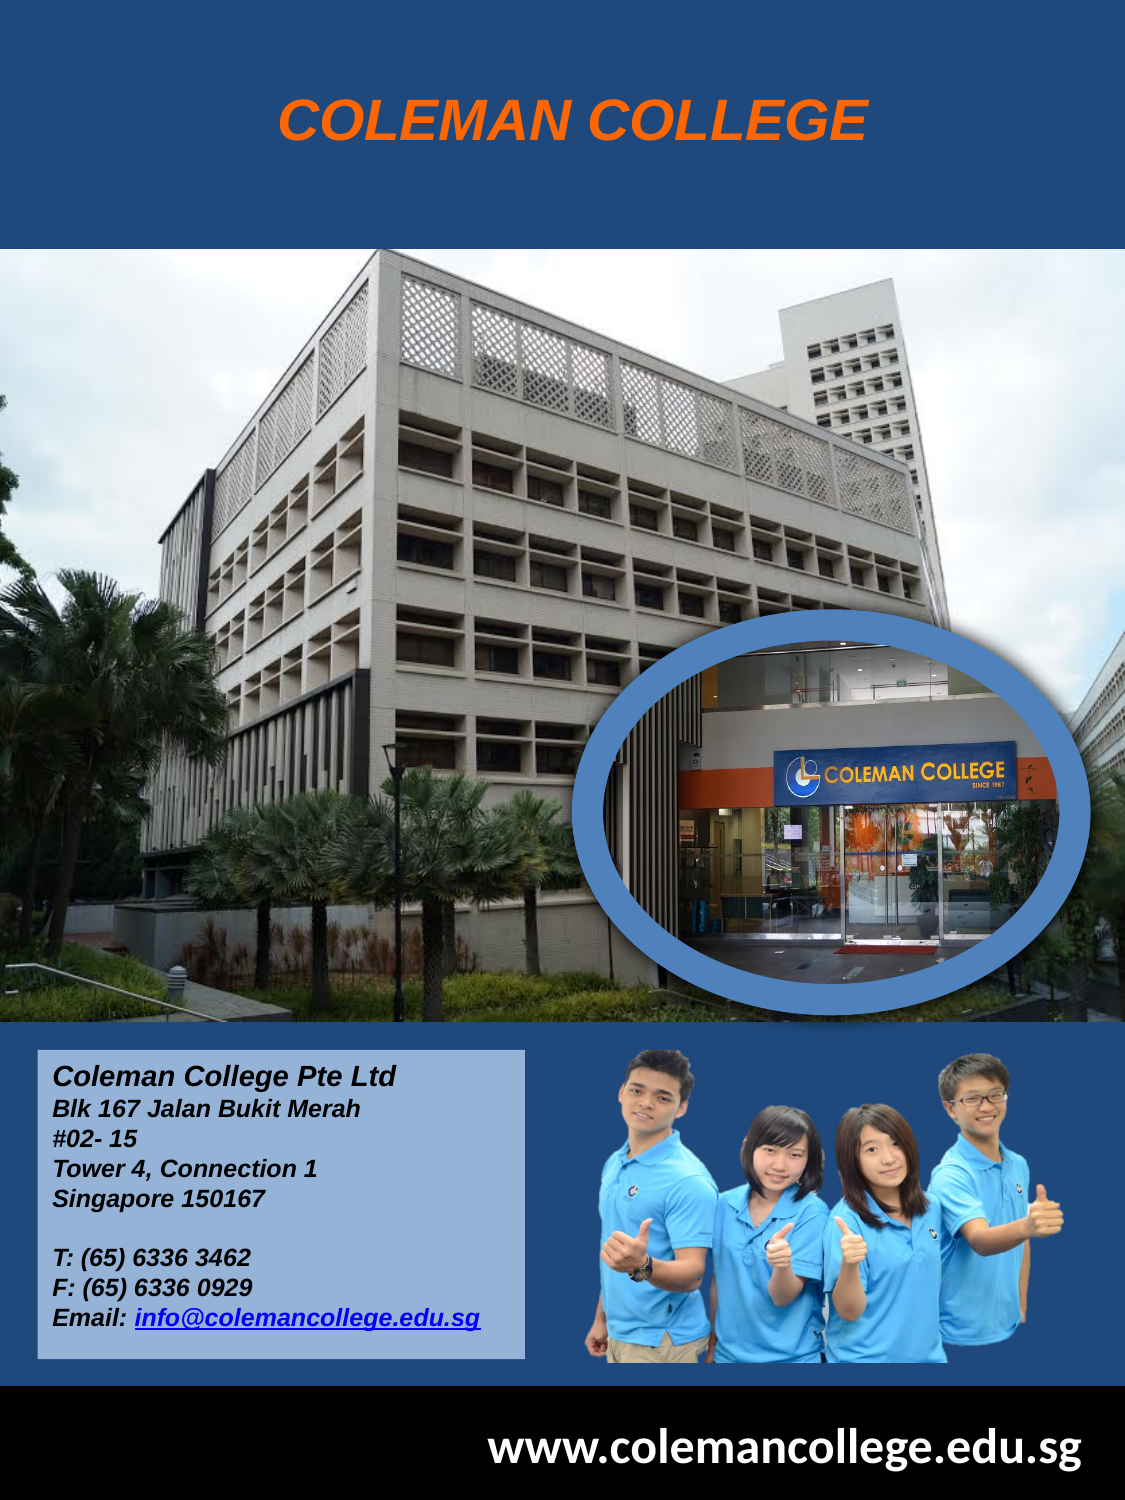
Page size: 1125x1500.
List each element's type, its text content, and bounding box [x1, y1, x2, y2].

text_box [0, 1386, 1125, 1500]
text_box www.colemancollege.edu.sg [472, 1406, 1125, 1482]
text_box COLEMAN COLLEGE [262, 75, 900, 160]
text_box Coleman College Pte Ltd Blk 167 Jalan Bukit Merah #02- 15 Tower 4, Connection 1 Singapore 150167 T: (65) 6336 3462 F: (65) 6336 0929 Email: info@colemancollege.edu.sg [37, 1049, 525, 1360]
picture [0, 249, 1125, 1022]
picture [562, 1049, 1073, 1363]
